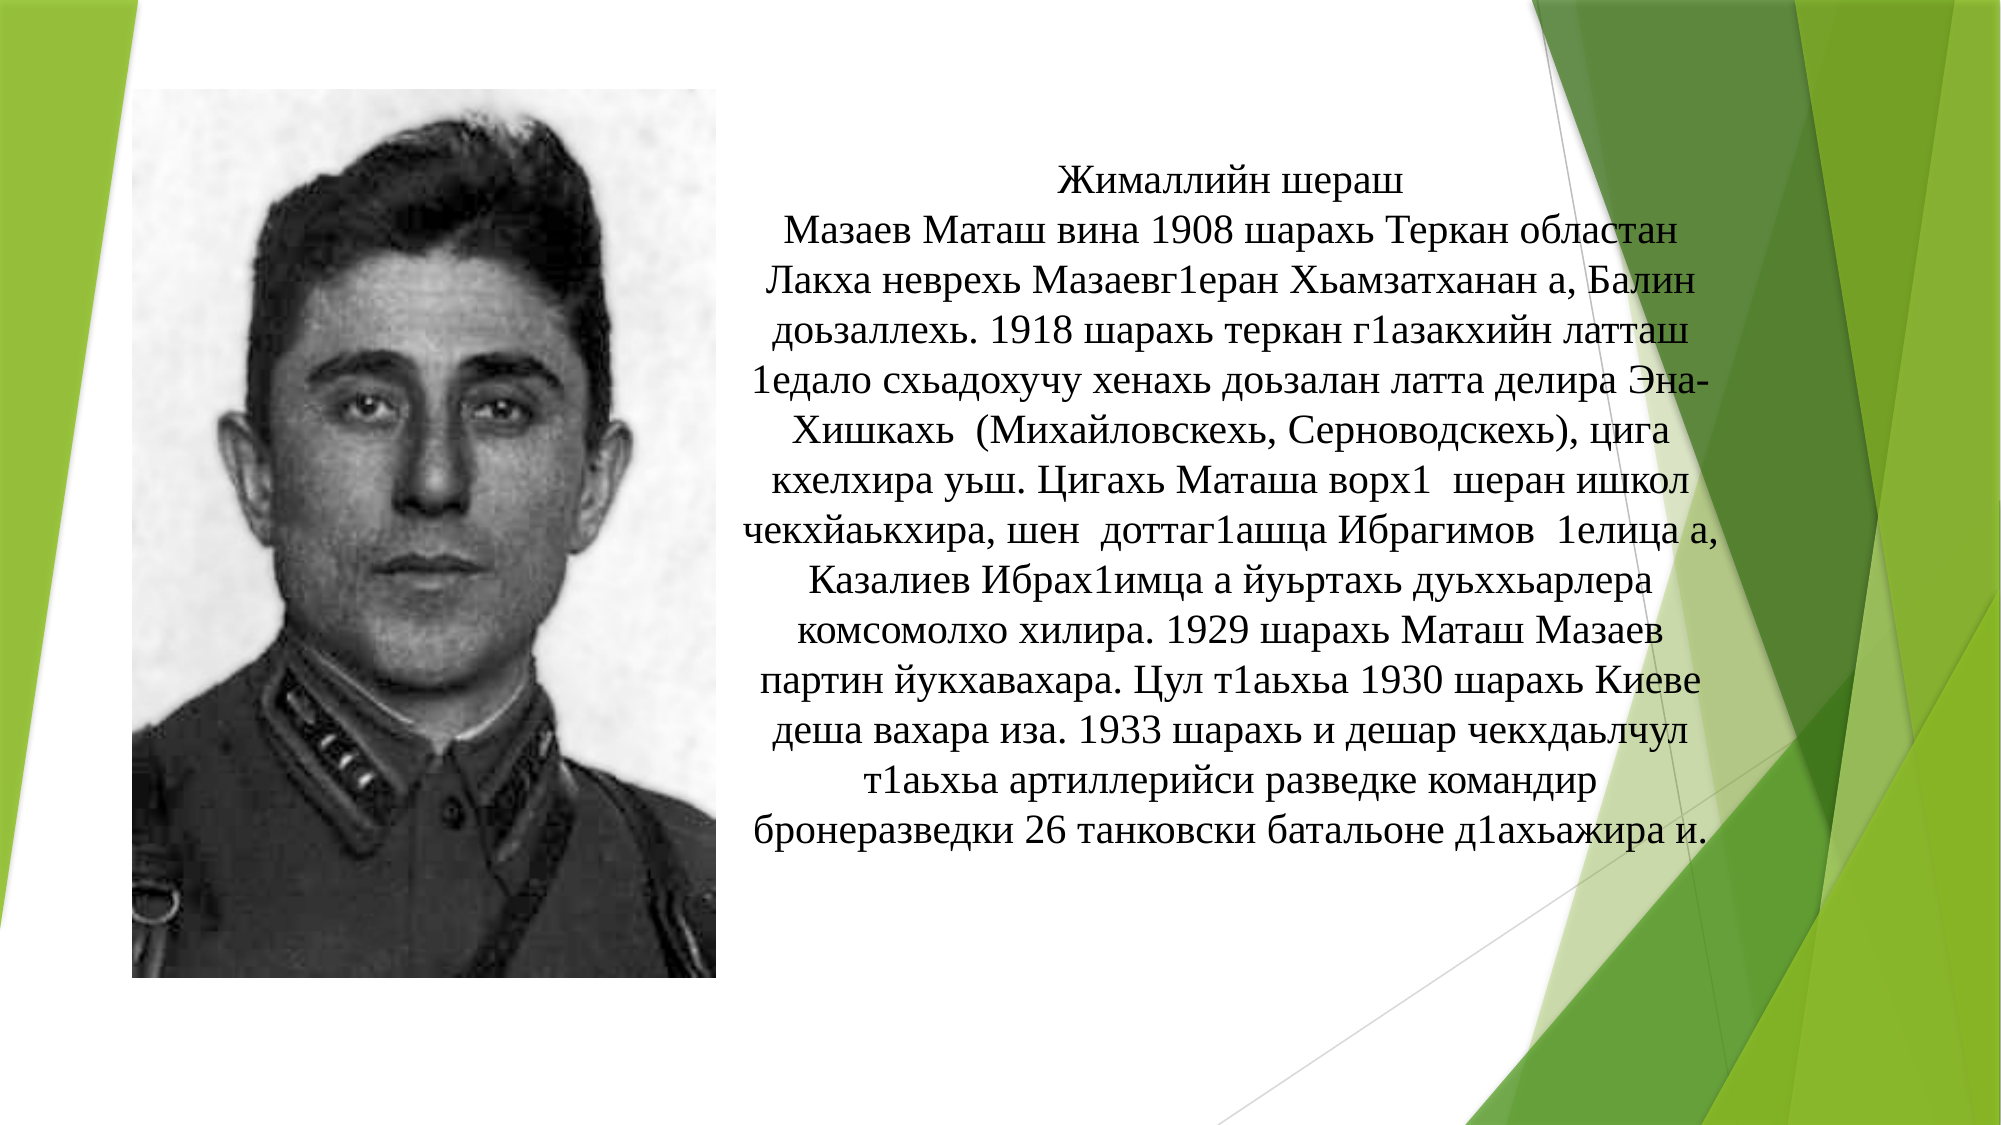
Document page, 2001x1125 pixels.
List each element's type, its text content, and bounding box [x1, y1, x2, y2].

text_box Жималлийн шераш Мазаев Маташ вина 1908 шарахь Теркан областан Лакха неврехь Мазаевг1еран Хьамзатханан а, Балин доьзаллехь. 1918 шарахь теркан г1азакхийн латташ 1едало схьадохучу хенахь доьзалан латта делира Эна-Хишкахь (Михайловскехь, Серноводскехь), цига кхелхира уьш. Цигахь Маташа ворх1 шеран ишкол чекхйаькхира, шен доттаг1ашца Ибрагимов 1елица а, Казалиев Ибрах1имца а йуьртахь дуьххьарлера комсомолхо хилира. 1929 шарахь Маташ Мазаев партин йукхавахара. Цул т1аьхьа 1930 шарахь Киеве деша вахара иза. 1933 шарахь и дешар чекхдаьлчул т1аьхьа артиллерийси разведке командир бронеразведки 26 танковски батальоне д1ахьажира и. [725, 144, 1737, 860]
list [132, 88, 716, 979]
